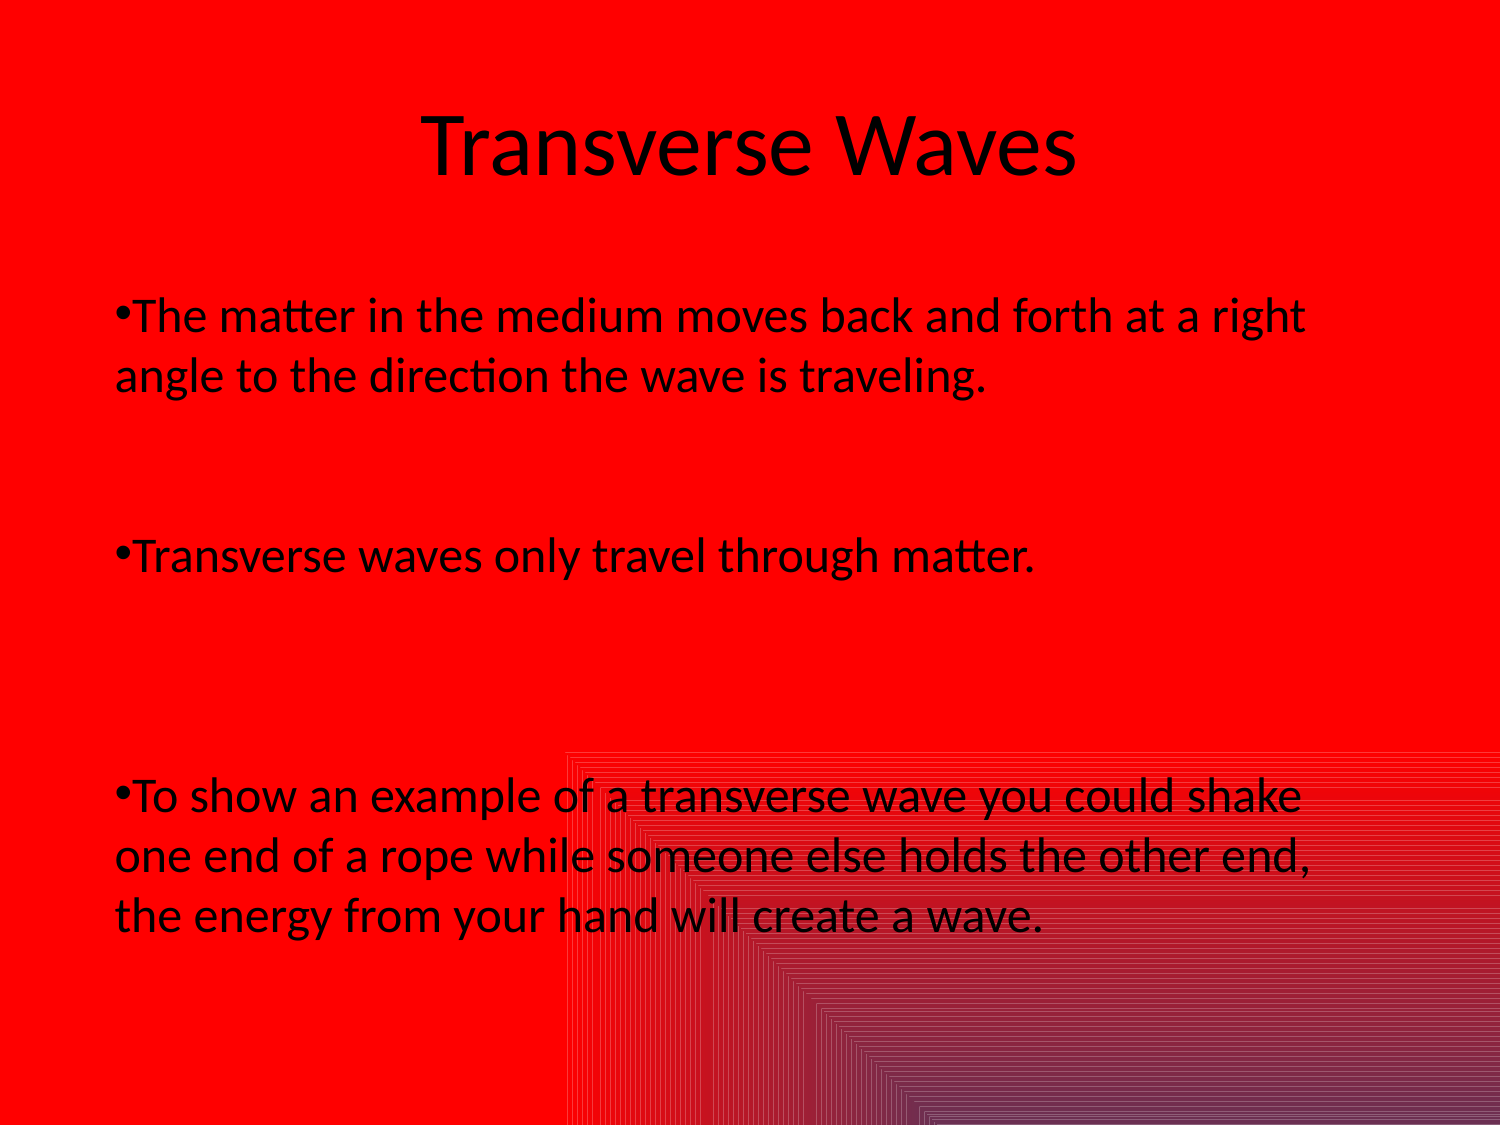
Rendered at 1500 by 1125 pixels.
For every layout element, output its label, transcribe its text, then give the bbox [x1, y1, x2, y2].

text_box The matter in the medium moves back and forth at a right angle to the direction the wave is traveling. Transverse waves only travel through matter. To show an example of a transverse wave you could shake one end of a rope while someone else holds the other end, the energy from your hand will create a wave. [99, 274, 1388, 1040]
title Transverse Waves [75, 45, 1425, 233]
